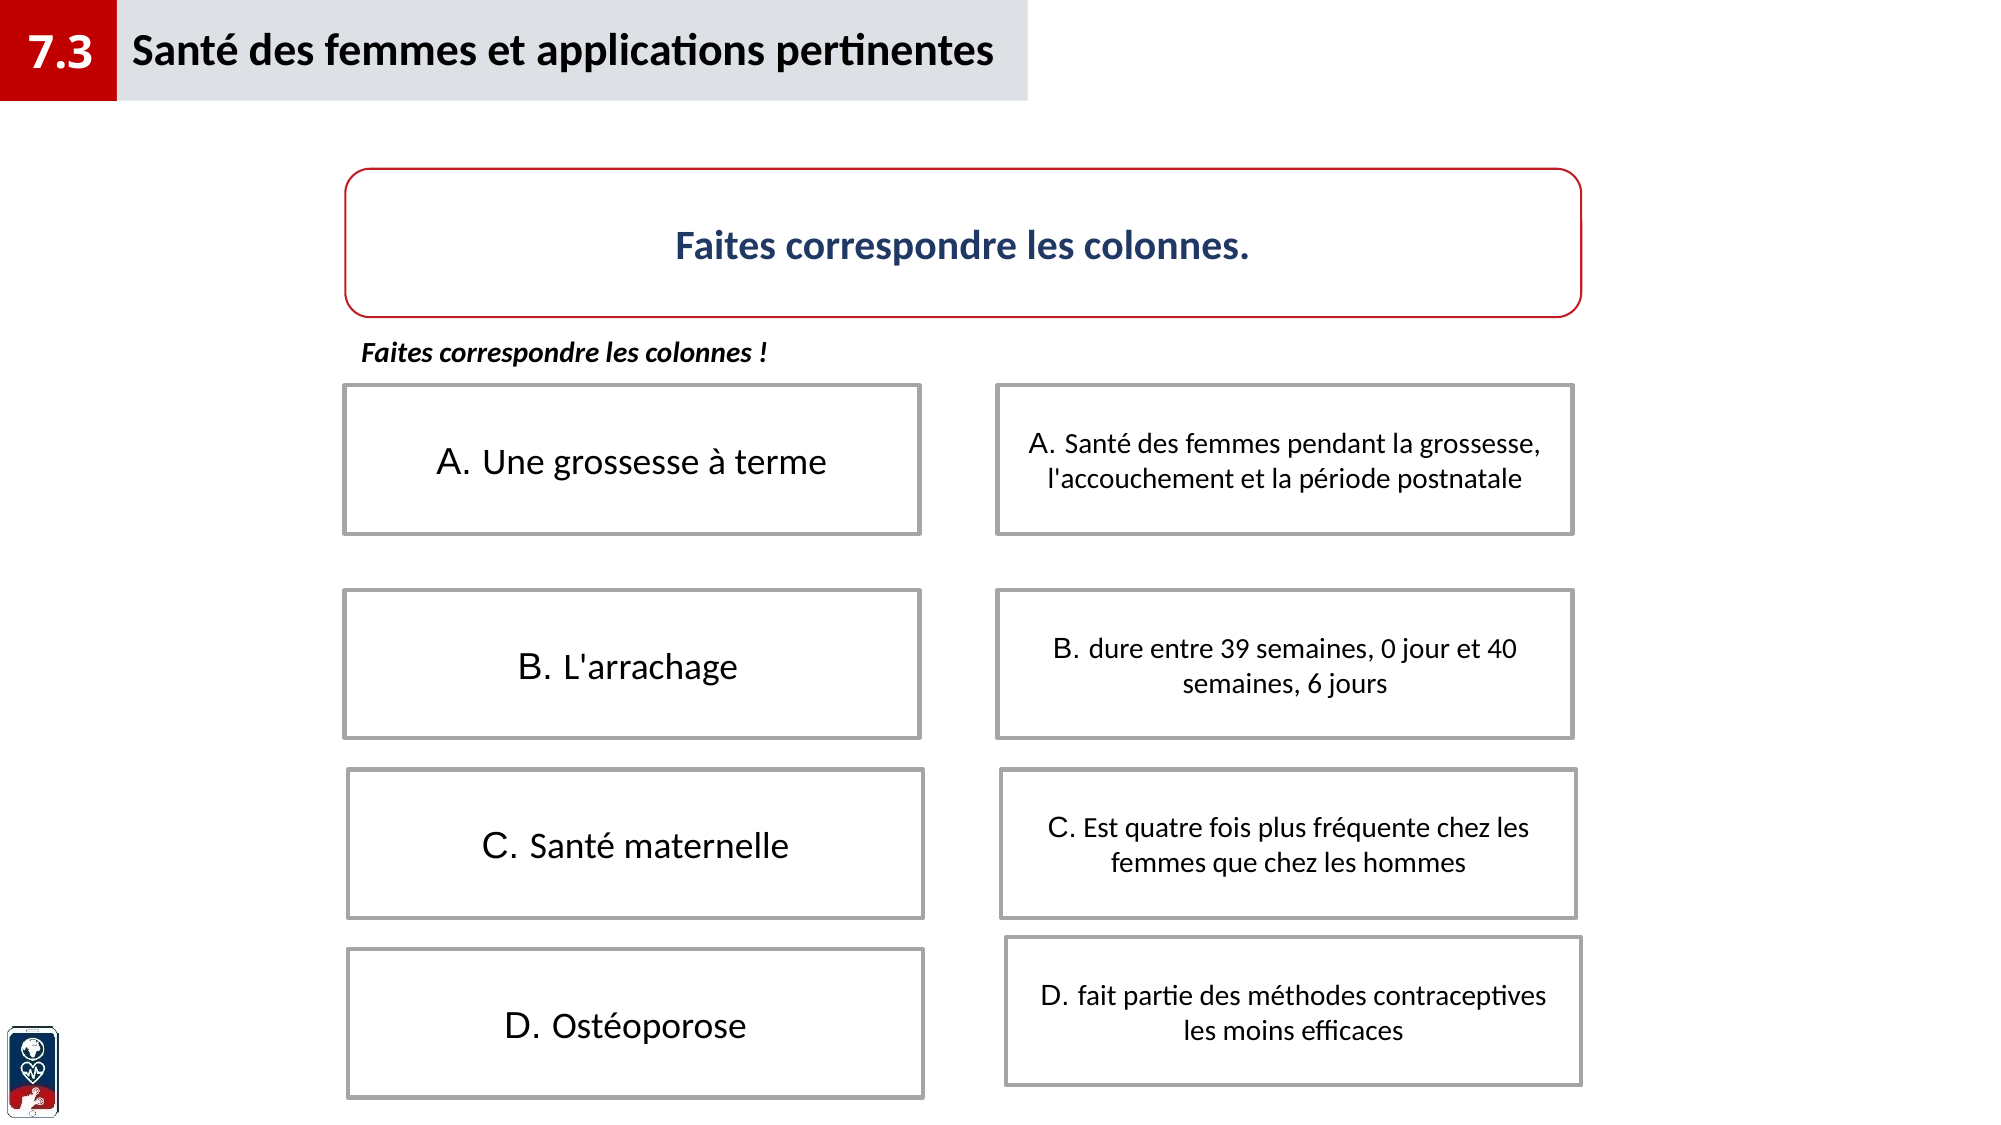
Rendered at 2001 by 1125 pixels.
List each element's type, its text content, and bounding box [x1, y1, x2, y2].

text_box Faites correspondre les colonnes. [345, 168, 1582, 318]
picture [7, 1026, 59, 1118]
text_box D. fait partie des méthodes contraceptives les moins efficaces [1004, 935, 1583, 1087]
text_box Santé des femmes et applications pertinentes [116, 0, 1028, 101]
text_box B. dure entre 39 semaines, 0 jour et 40 semaines, 6 jours [995, 588, 1575, 740]
text_box C. Est quatre fois plus fréquente chez les femmes que chez les hommes [999, 767, 1578, 920]
text_box D. Ostéoporose [346, 947, 925, 1100]
text_box A. Une grossesse à terme [342, 383, 922, 536]
text_box 7.3 [13, 14, 117, 86]
text_box [0, 0, 116, 101]
text_box Faites correspondre les colonnes ! [346, 325, 860, 376]
text_box A. Santé des femmes pendant la grossesse, l'accouchement et la période postnatale [995, 383, 1575, 536]
text_box B. L'arrachage [342, 588, 922, 740]
text_box C. Santé maternelle [346, 767, 925, 920]
